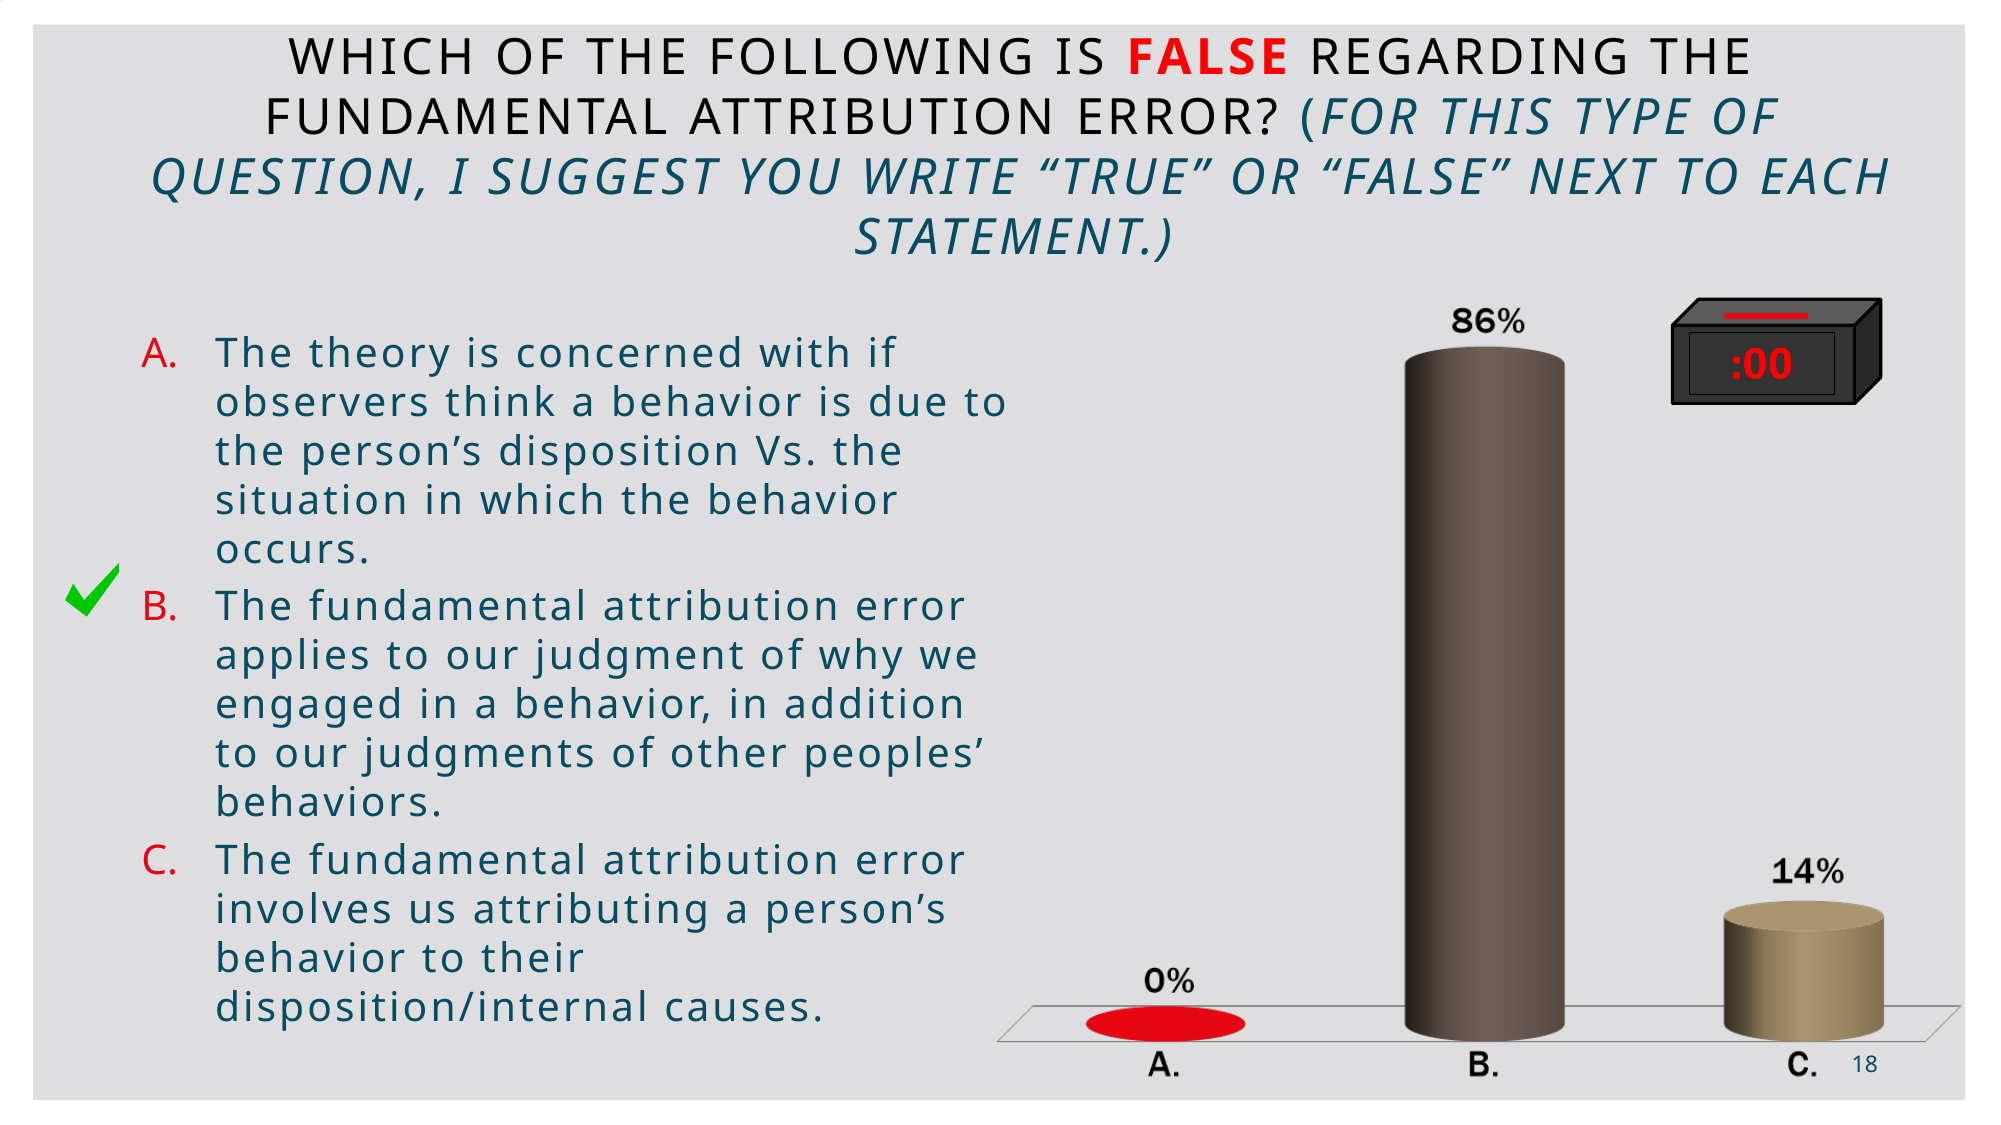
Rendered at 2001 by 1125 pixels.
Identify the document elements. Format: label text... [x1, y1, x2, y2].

list The theory is concerned with if observers think a behavior is due to the person’s disposition Vs. the situation in which the behavior occurs. The fundamental attribution error applies to our judgment of why we engaged in a behavior, in addition to our judgments of other peoples’ behaviors. The fundamental attribution error involves us attributing a person’s behavior to their disposition/internal causes. [119, 319, 1036, 1043]
text_box [977, 302, 1980, 1089]
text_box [1672, 298, 1881, 404]
text_box [63, 561, 121, 619]
title Which of the following is FALSE regarding the fundamental attribution error? (for this type of question, I suggest you write “True” or “False” next to each statement.) [115, 58, 1929, 232]
slide_number 18 [1800, 1041, 1930, 1089]
